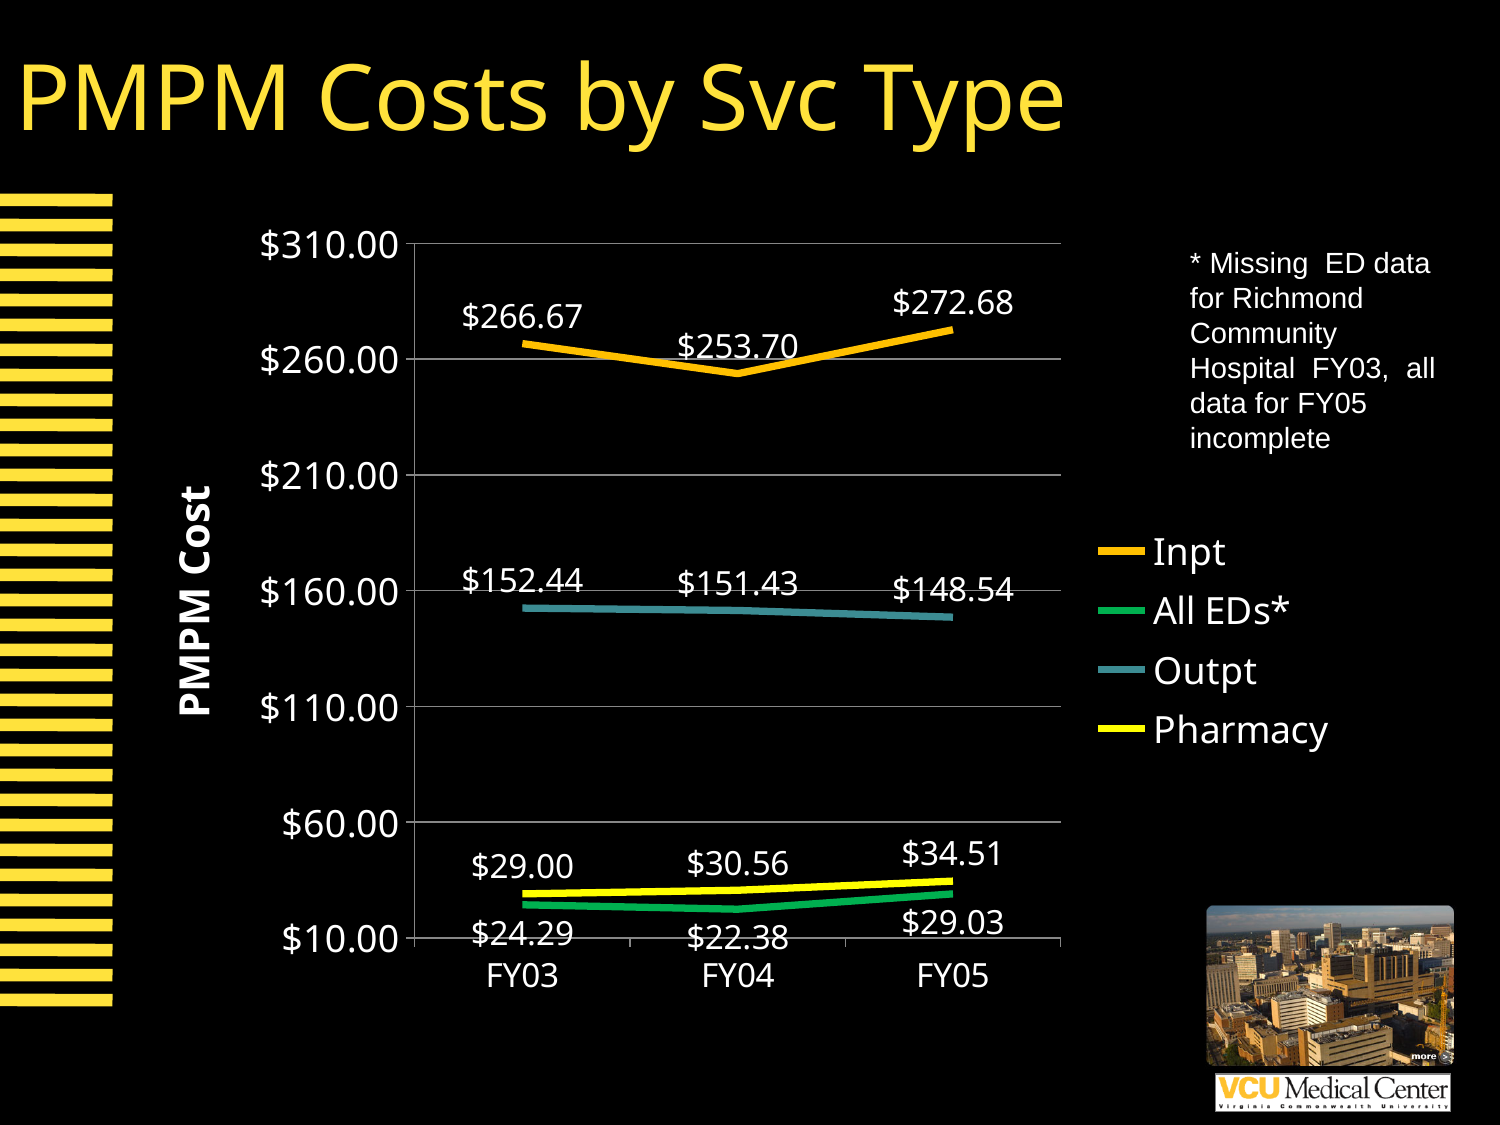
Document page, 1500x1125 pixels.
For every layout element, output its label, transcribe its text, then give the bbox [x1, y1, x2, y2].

text_box * Missing ED data for Richmond Community Hospital FY03, all data for FY05 incomplete [1366, 237, 1463, 462]
picture [1216, 1075, 1450, 1111]
picture [1363, 900, 1461, 1072]
title PMPM Costs by Svc Type [0, 0, 1275, 188]
chart [124, 199, 1363, 1080]
